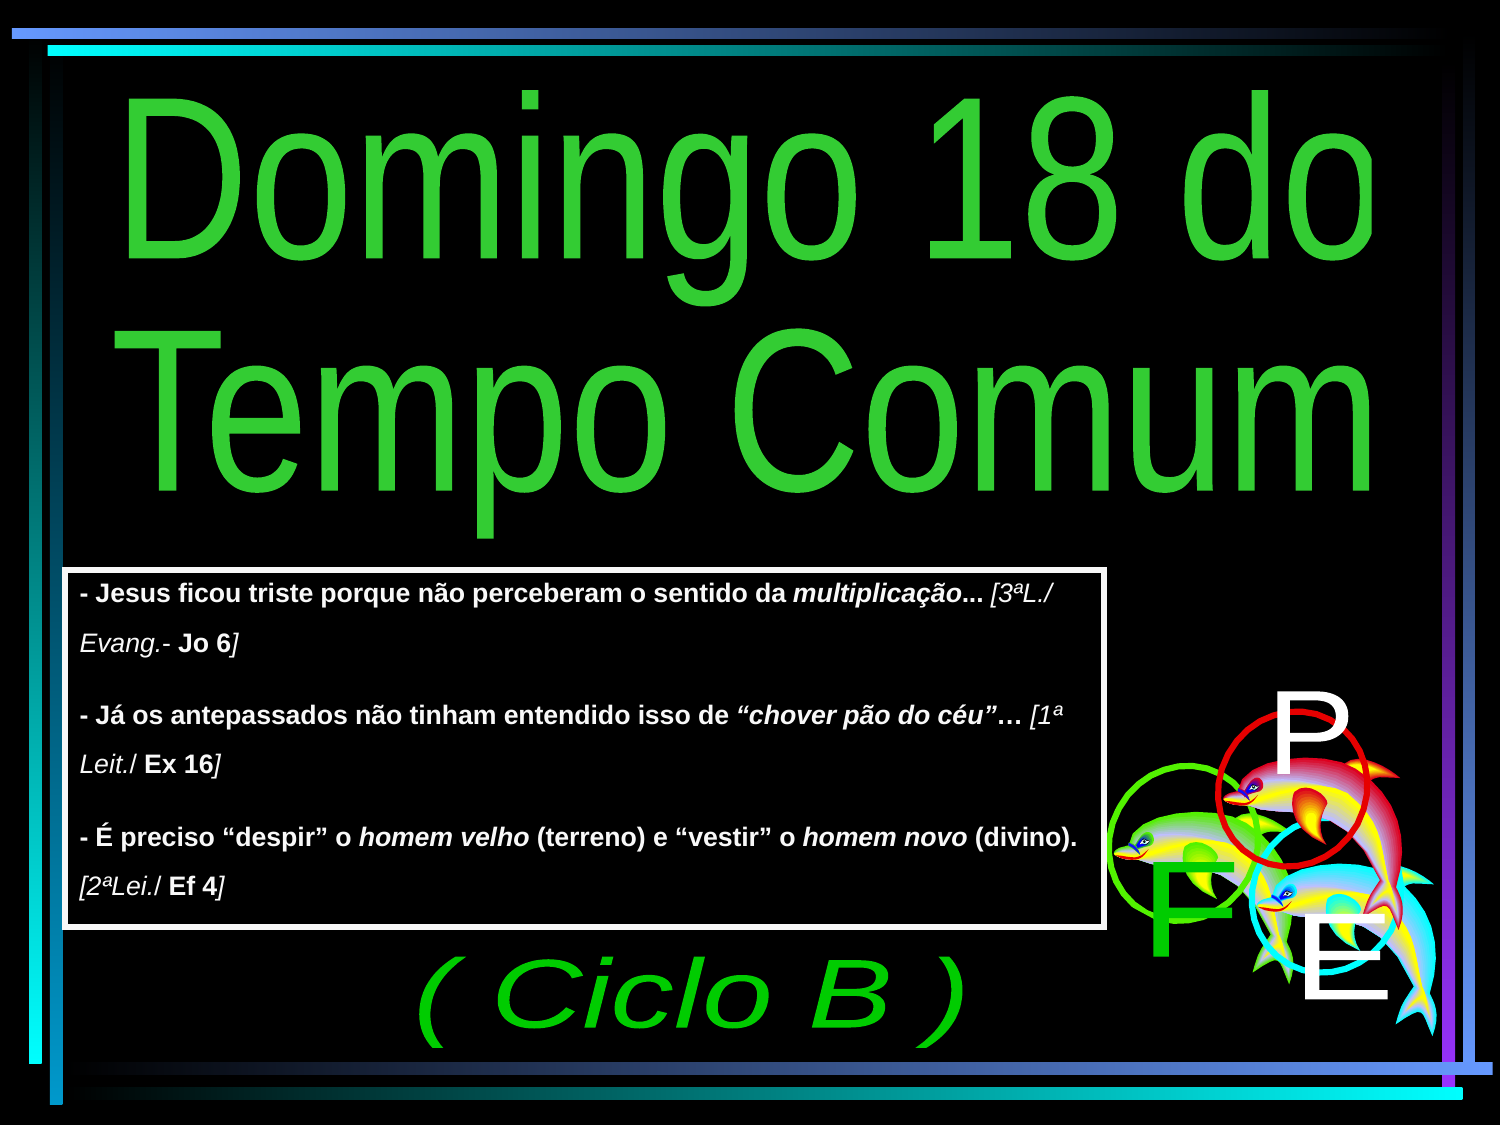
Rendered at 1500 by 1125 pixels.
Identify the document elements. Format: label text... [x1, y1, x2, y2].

text_box - Jesus ficou triste porque não perceberam o sentido da multiplicação... [3ªL./ Evang.- Jo 6] - Já os antepassados não tinham entendido isso de “chover pão do céu”… [1ª Leit./ Ex 16] - É preciso “despir” o homem velho (terreno) e “vestir” o homem novo (divino). [2ªLei./ Ef 4] [64, 569, 1105, 927]
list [1117, 721, 1500, 987]
